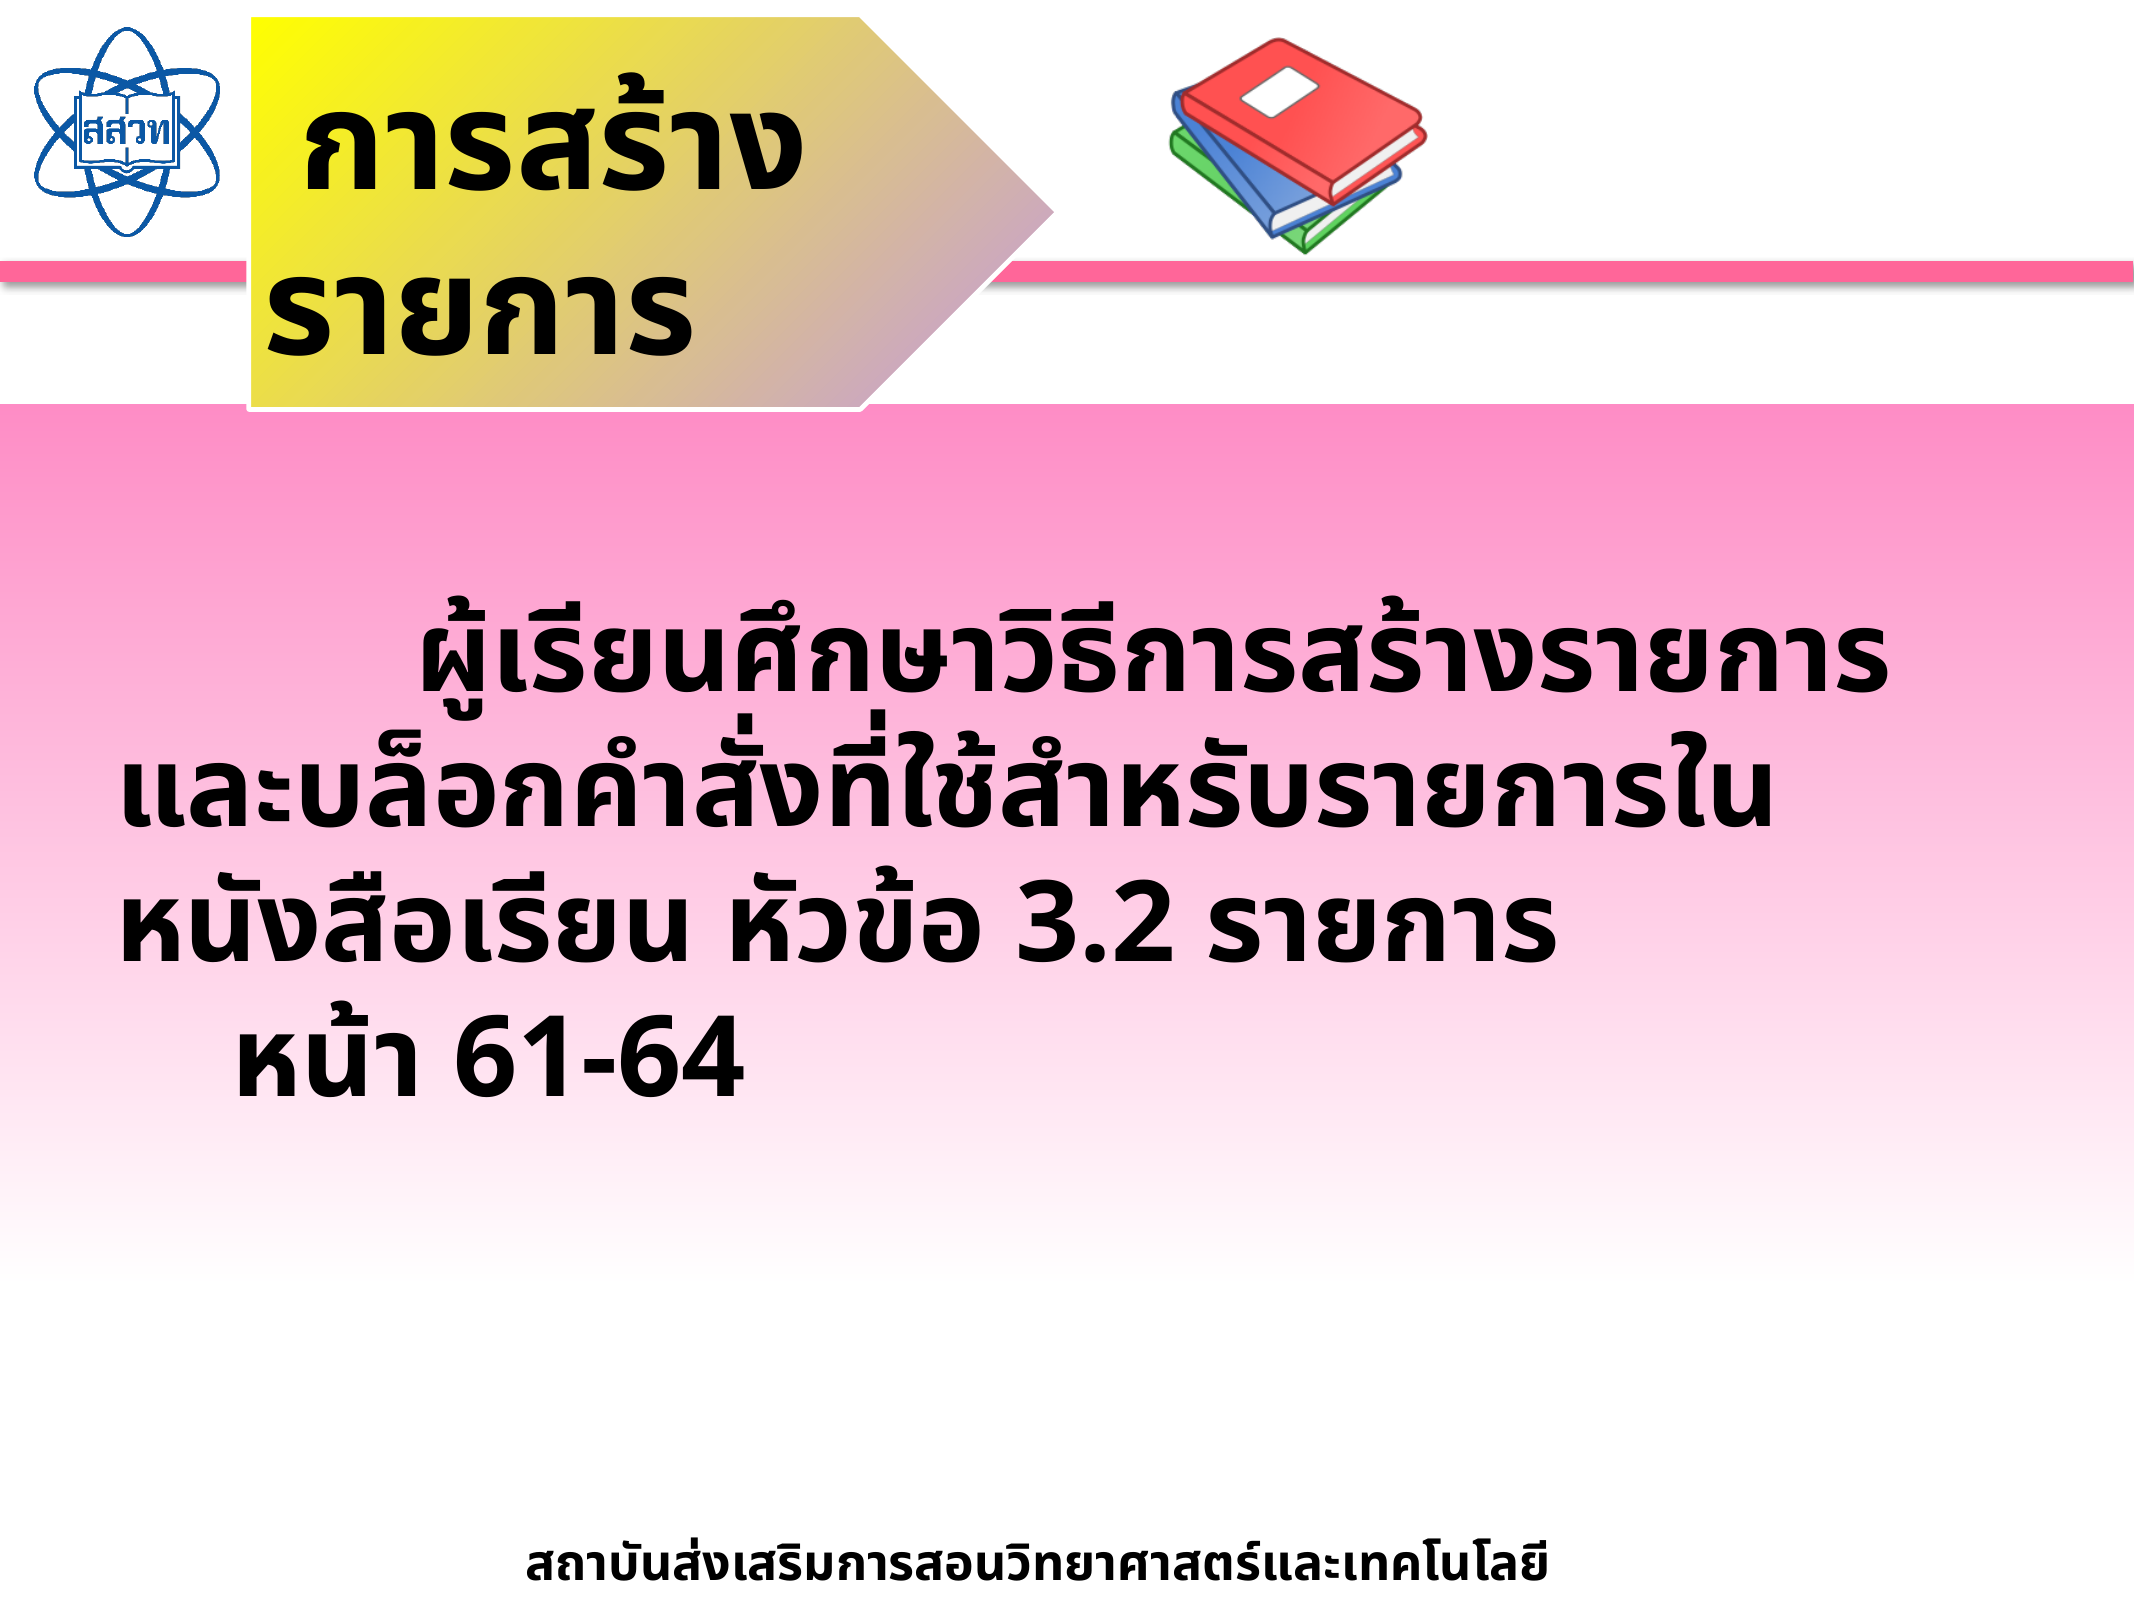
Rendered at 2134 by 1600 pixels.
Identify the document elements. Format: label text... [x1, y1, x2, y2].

text_box การสร้างรายการ [248, 274, 997, 411]
text_box [0, 404, 2134, 1285]
text_box การสร้างรายการ [248, 14, 1059, 269]
picture [33, 27, 220, 237]
picture [1153, 24, 1522, 285]
text_box สถาบันส่งเสริมการสอนวิทยาศาสตร์และเทคโนโลยี [74, 1522, 2002, 1589]
text_box ผู้เรียนศึกษาวิธีการสร้างรายการ และบล็อกคำสั่งที่ใช้สำหรับรายการในหนังสือเรียน หัวข้อ 3.2 รายการ หน้า 61-64 [106, 570, 2009, 1128]
